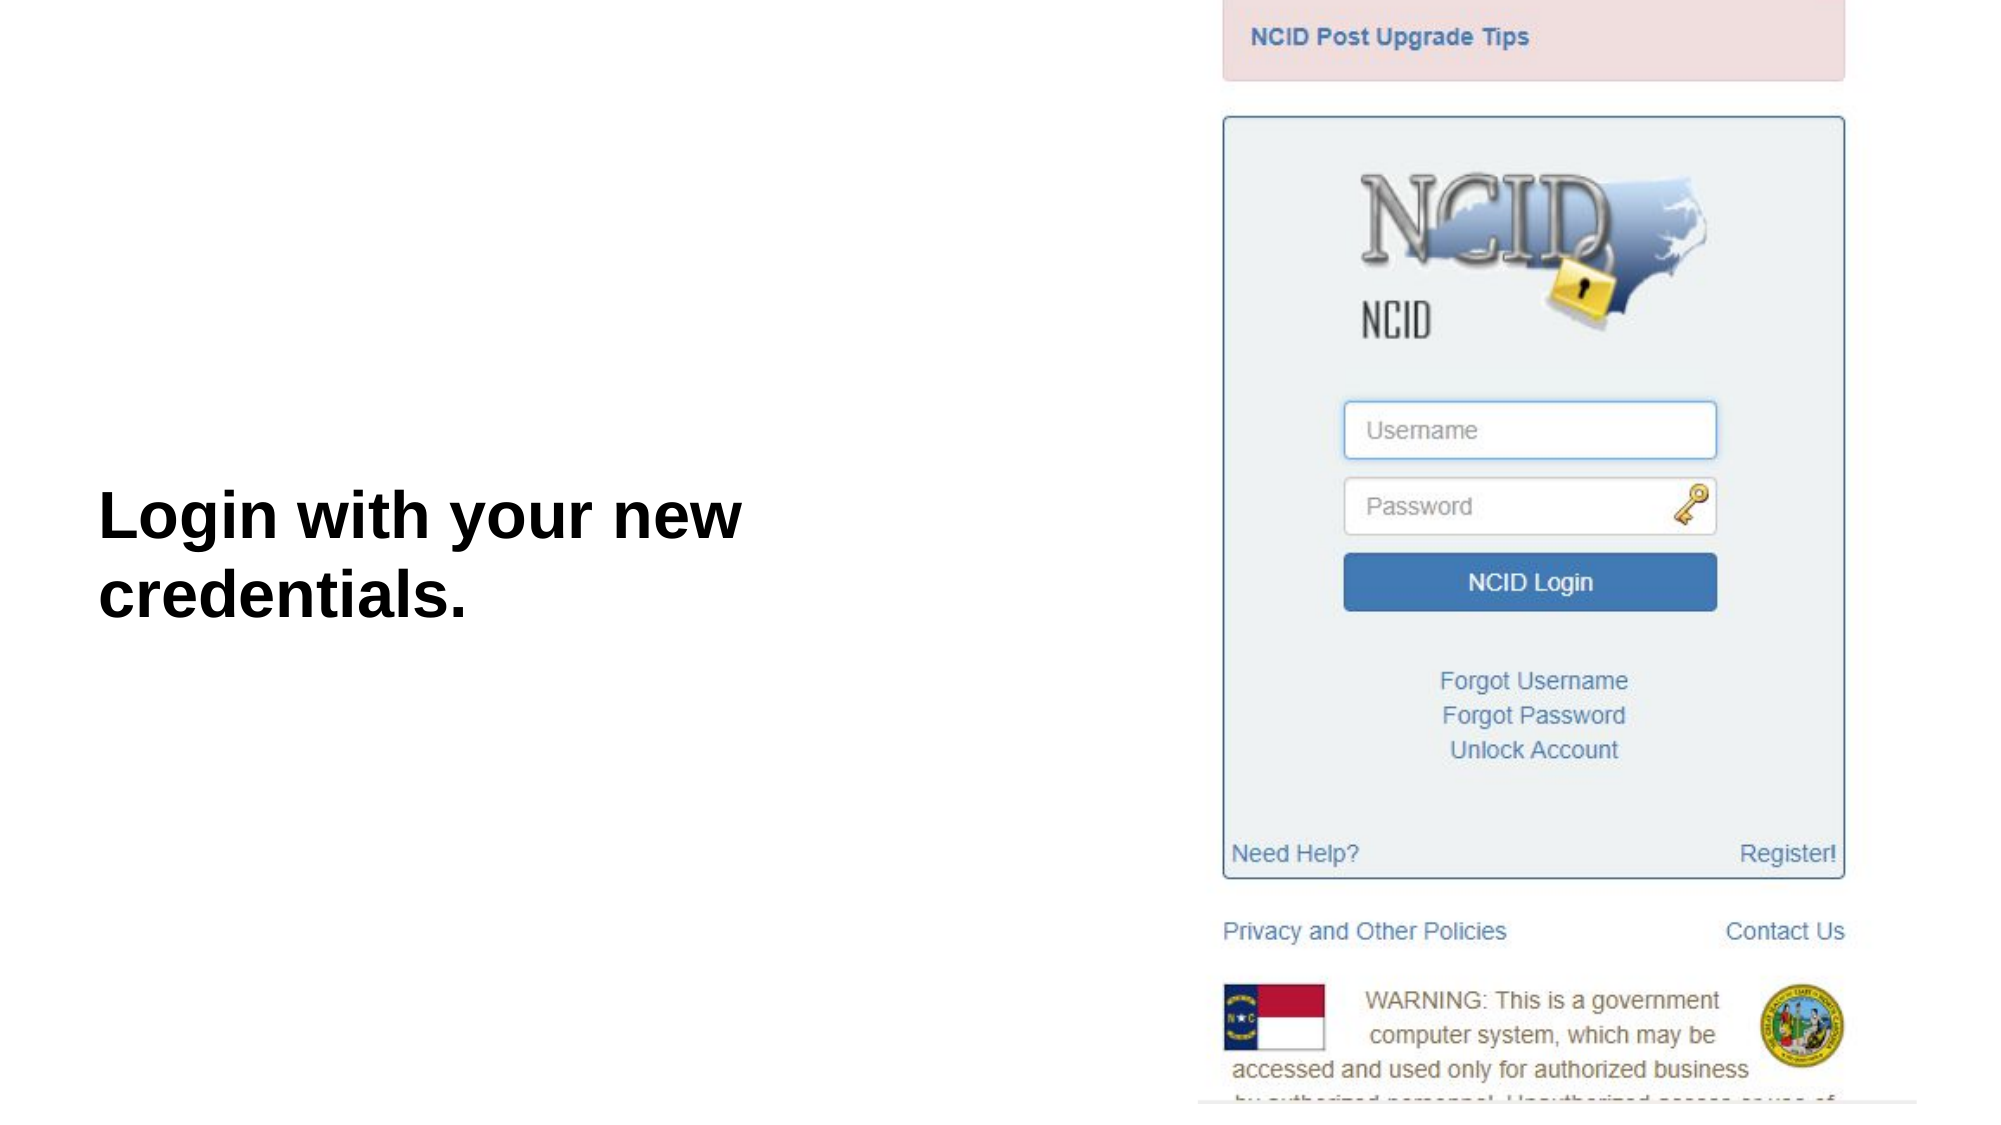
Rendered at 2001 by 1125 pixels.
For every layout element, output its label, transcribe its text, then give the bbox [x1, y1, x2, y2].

picture [1197, 0, 1917, 1104]
text_box Login with your new credentials. [83, 463, 1000, 639]
